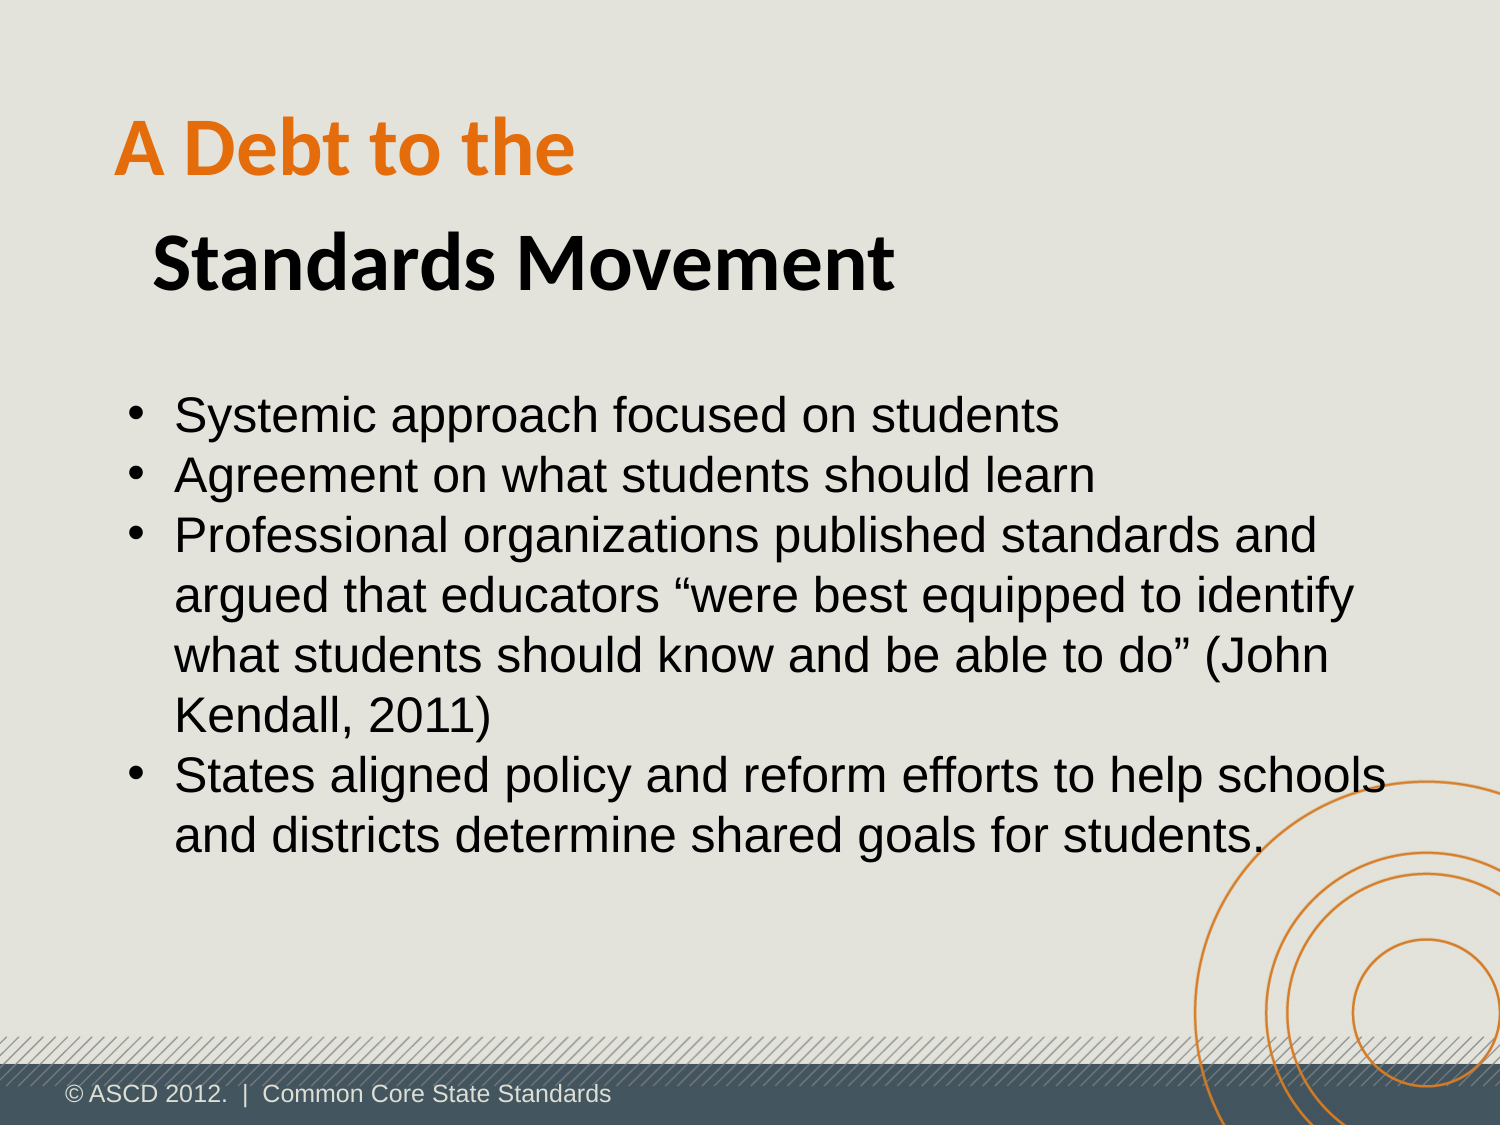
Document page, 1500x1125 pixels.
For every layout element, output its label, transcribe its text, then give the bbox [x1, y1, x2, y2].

text_box Standards Movement [137, 200, 979, 290]
picture [0, 0, 1500, 1125]
text_box A Debt to the [99, 84, 784, 248]
slide_number © ASCD 2012. | Common Core State Standards [50, 1070, 925, 1120]
text_box Systemic approach focused on students Agreement on what students should learn Professional organizations published standards and argued that educators “were best equipped to identify what students should know and be able to do” (John Kendall, 2011) States aligned policy and reform efforts to help schools and districts determine shared goals for students. [112, 374, 1413, 870]
